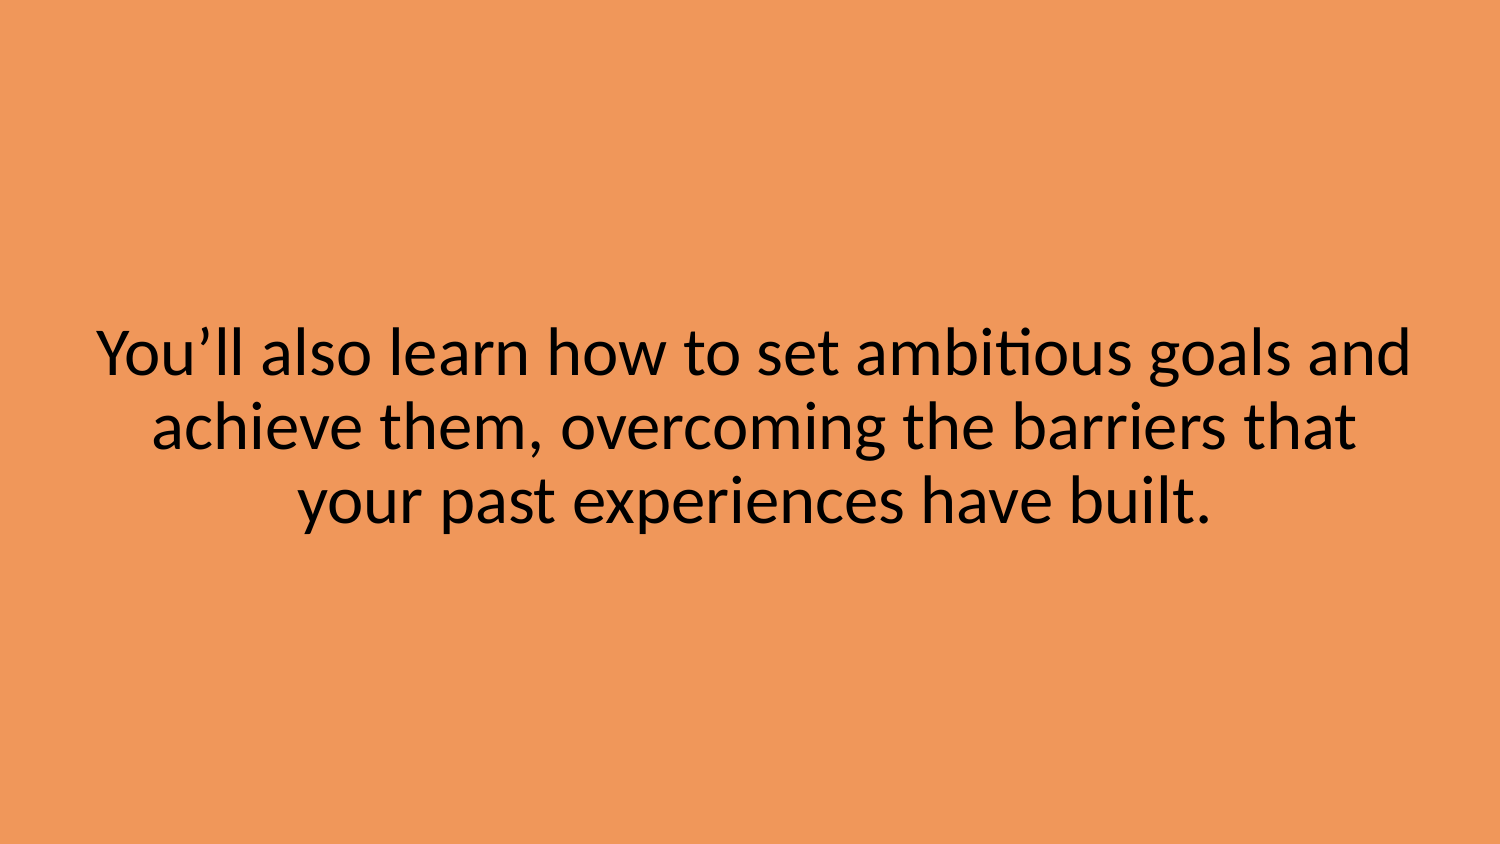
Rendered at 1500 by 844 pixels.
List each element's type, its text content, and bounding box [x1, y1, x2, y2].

list You’ll also learn how to set ambitious goals and achieve them, overcoming the barriers that your past experiences have built. [77, 308, 1434, 561]
